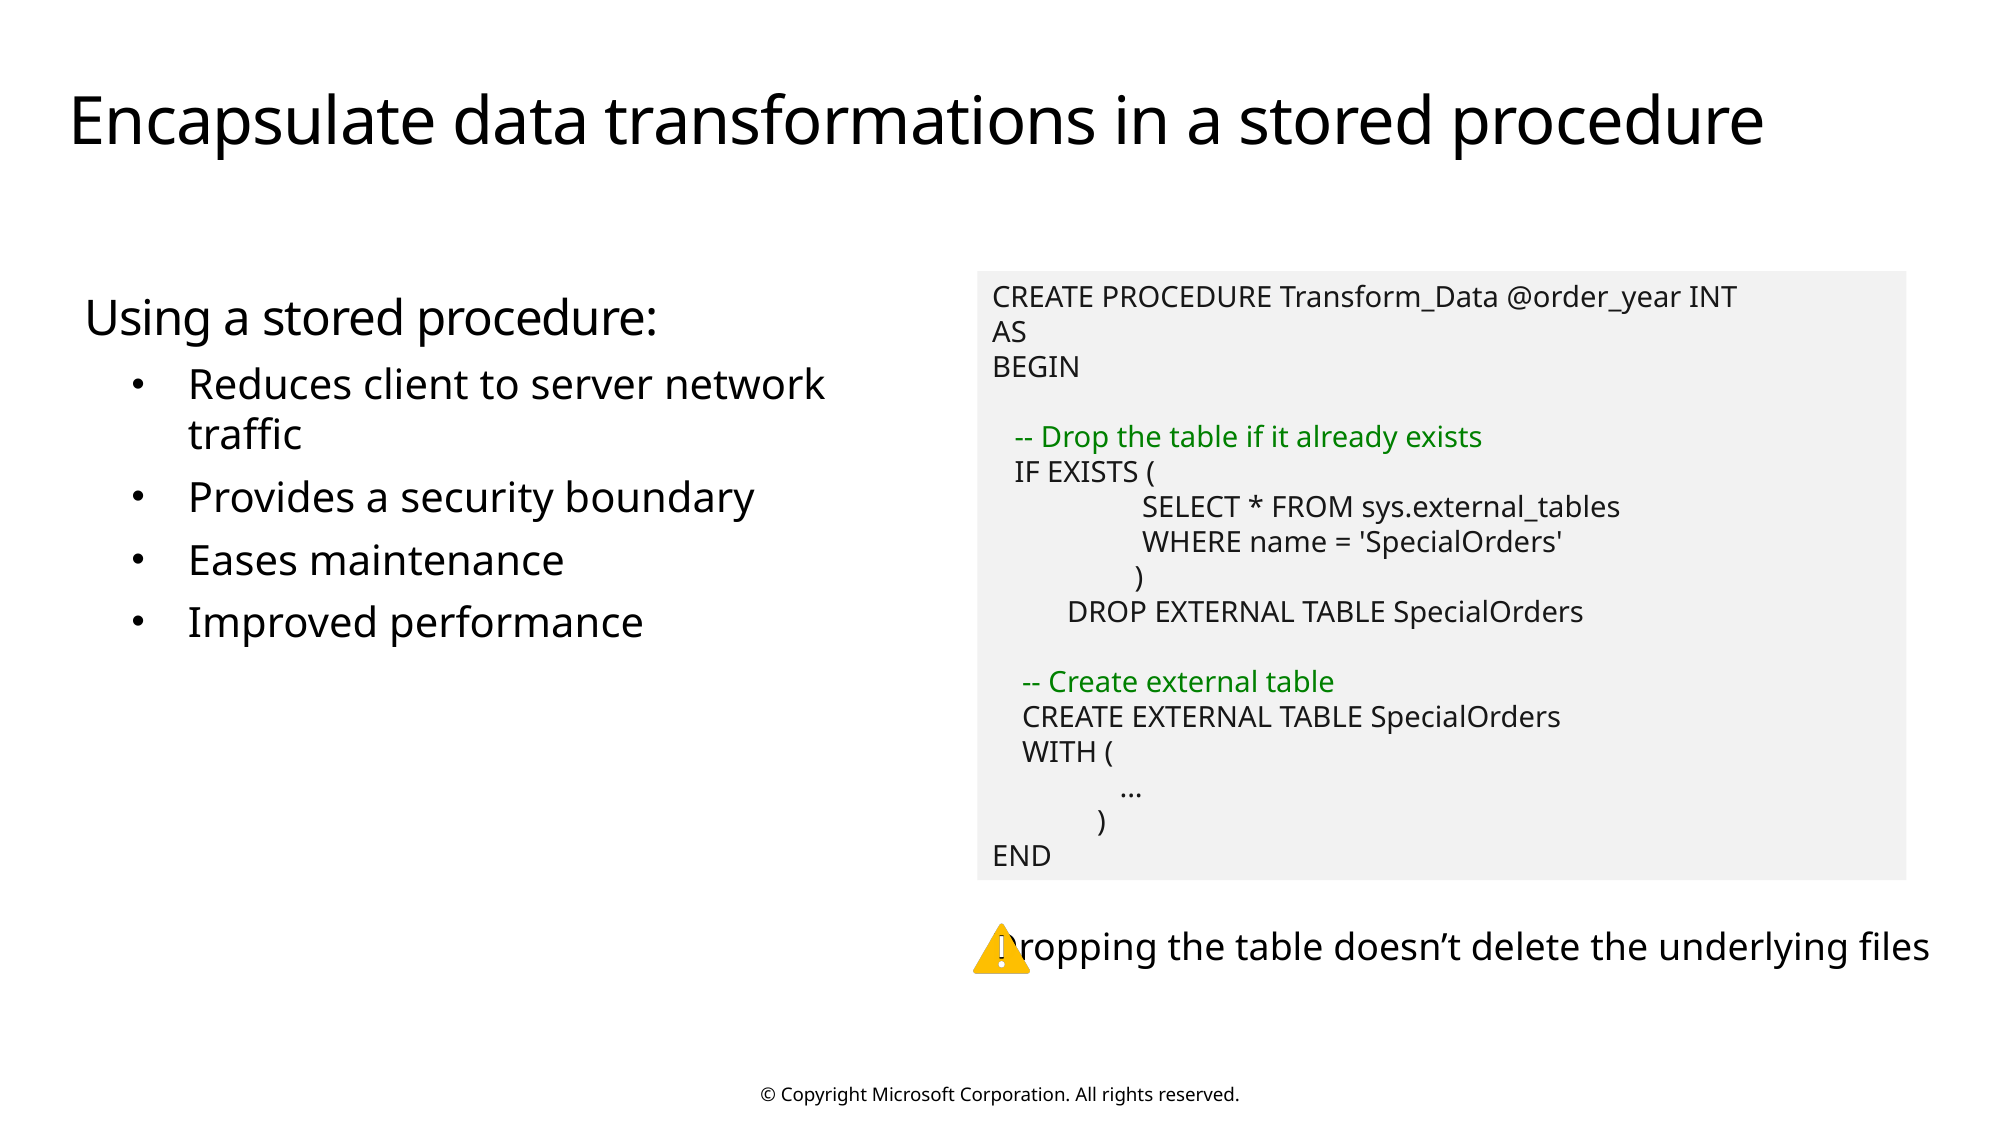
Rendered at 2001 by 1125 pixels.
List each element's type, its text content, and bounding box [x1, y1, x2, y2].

text_box Dropping the table doesn’t delete the underlying files [922, 908, 1962, 990]
picture [970, 917, 1033, 980]
text_box CREATE PROCEDURE Transform_Data @order_year INT AS BEGIN -- Drop the table if it already exists IF EXISTS ( SELECT * FROM sys.external_tables WHERE name = 'SpecialOrders' ) DROP EXTERNAL TABLE SpecialOrders -- Create external table CREATE EXTERNAL TABLE SpecialOrders WITH ( ... ) END [977, 271, 1907, 881]
title Encapsulate data transformations in a stored procedure [68, 72, 1930, 184]
text_box Using a stored procedure: Reduces client to server network traffic Provides a security boundary Eases maintenance Improved performance [69, 279, 935, 902]
